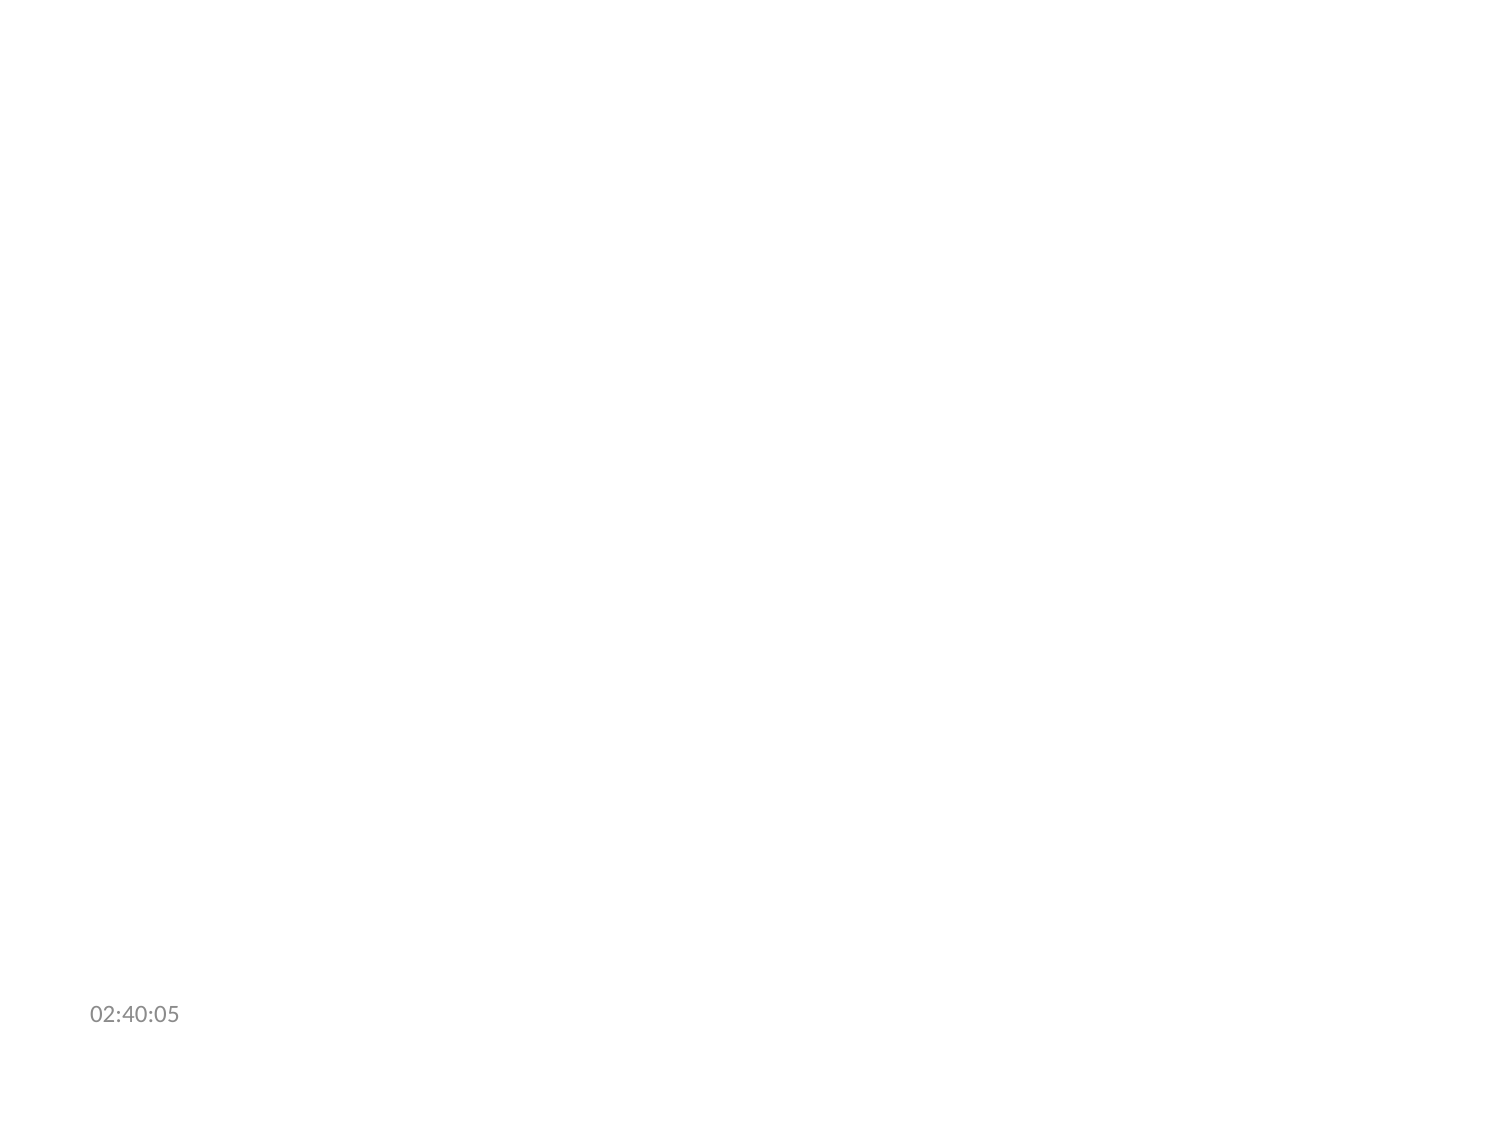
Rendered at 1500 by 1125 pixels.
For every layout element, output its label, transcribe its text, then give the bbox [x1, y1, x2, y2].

text_box 15:35:09 [75, 982, 425, 1043]
